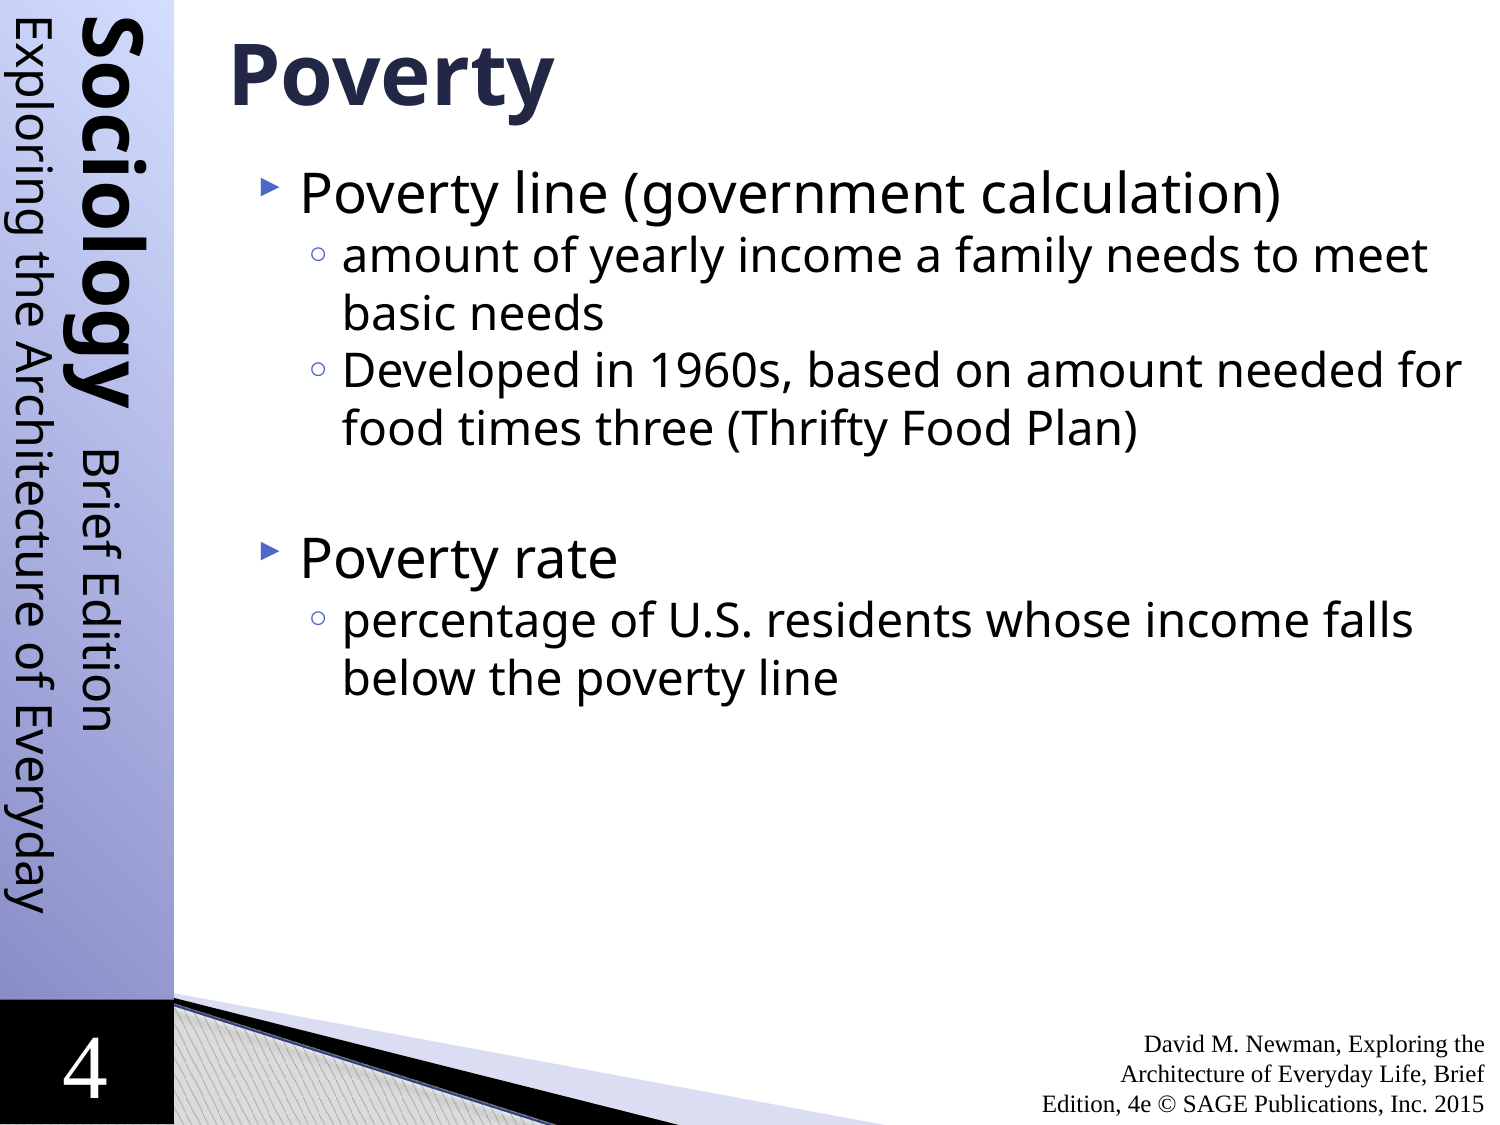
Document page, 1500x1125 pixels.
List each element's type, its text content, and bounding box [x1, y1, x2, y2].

picture [174, 1003, 558, 1125]
title Poverty [212, 0, 1500, 138]
list Poverty line (government calculation) amount of yearly income a family needs to meet basic needs Developed in 1960s, based on amount needed for food times three (Thrifty Food Plan) Poverty rate percentage of U.S. residents whose income falls below the poverty line [225, 149, 1500, 925]
footer David M. Newman, Exploring the Architecture of Everyday Life, Brief Edition, 4e © SAGE Publications, Inc. 2015 [1025, 1065, 1500, 1125]
